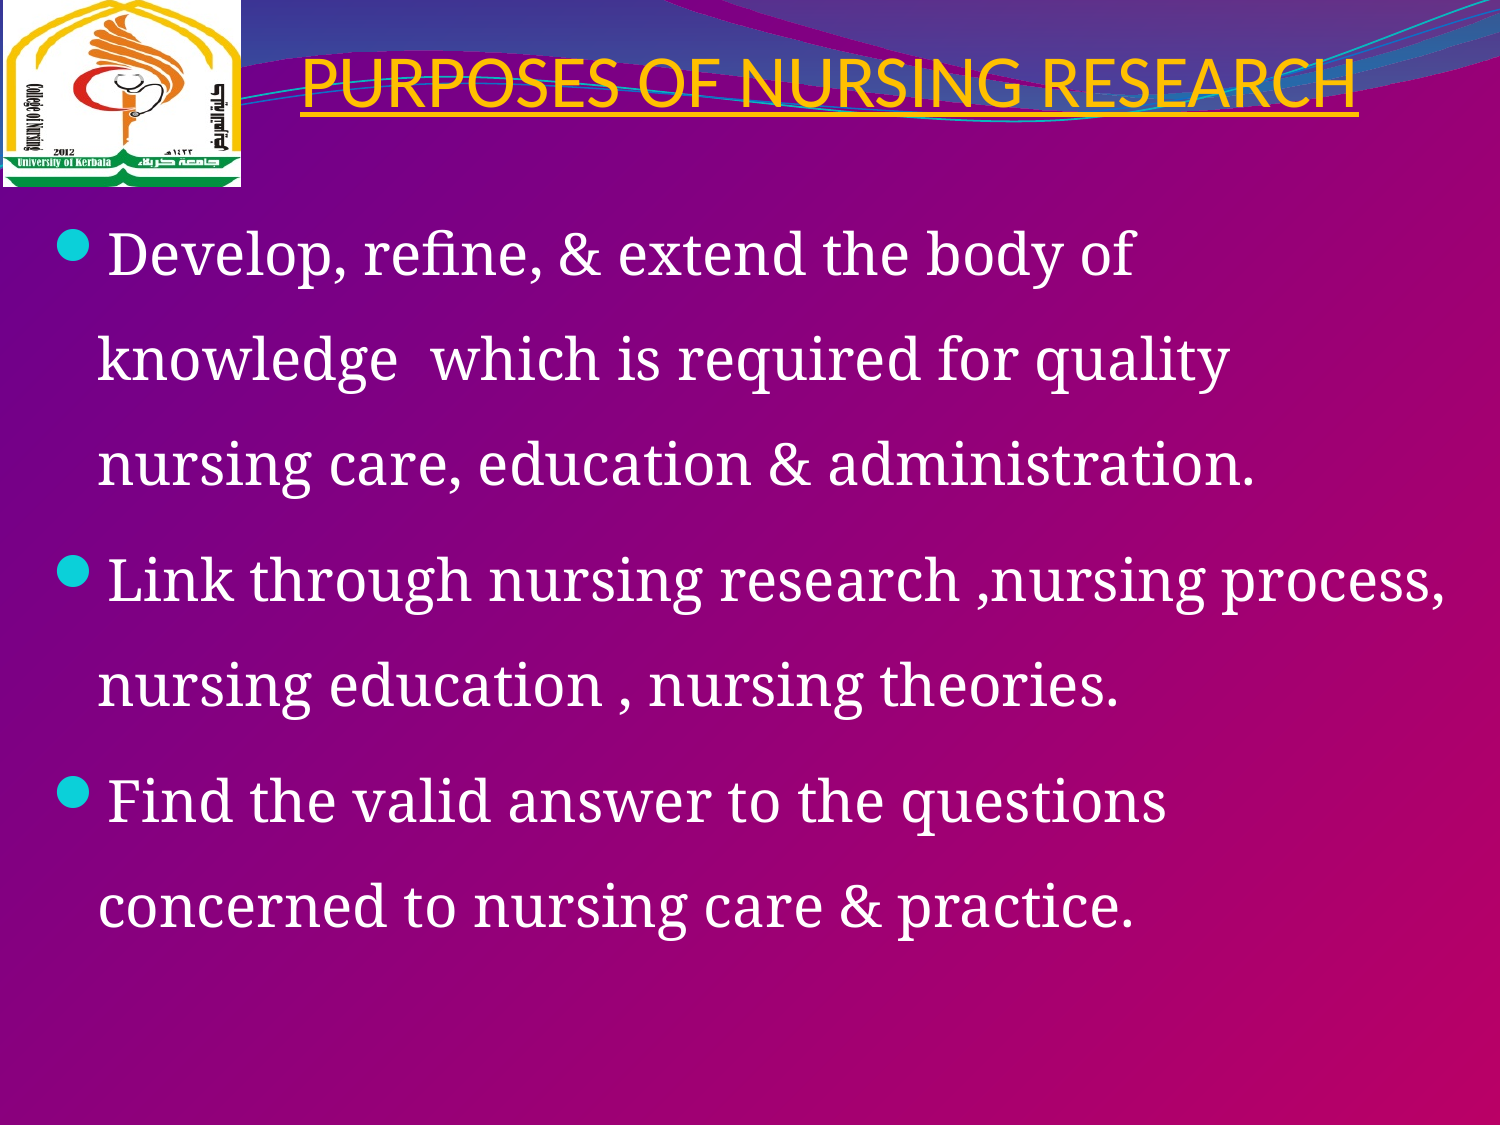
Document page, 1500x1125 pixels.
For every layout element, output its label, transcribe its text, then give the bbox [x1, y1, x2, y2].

picture [3, 0, 241, 187]
title PURPOSES OF NURSING RESEARCH [300, 24, 1388, 174]
list Develop, refine, & extend the body of knowledge which is required for quality nursing care, education & administration. Link through nursing research ,nursing process, nursing education , nursing theories. Find the valid answer to the questions concerned to nursing care & practice. [37, 174, 1463, 1023]
